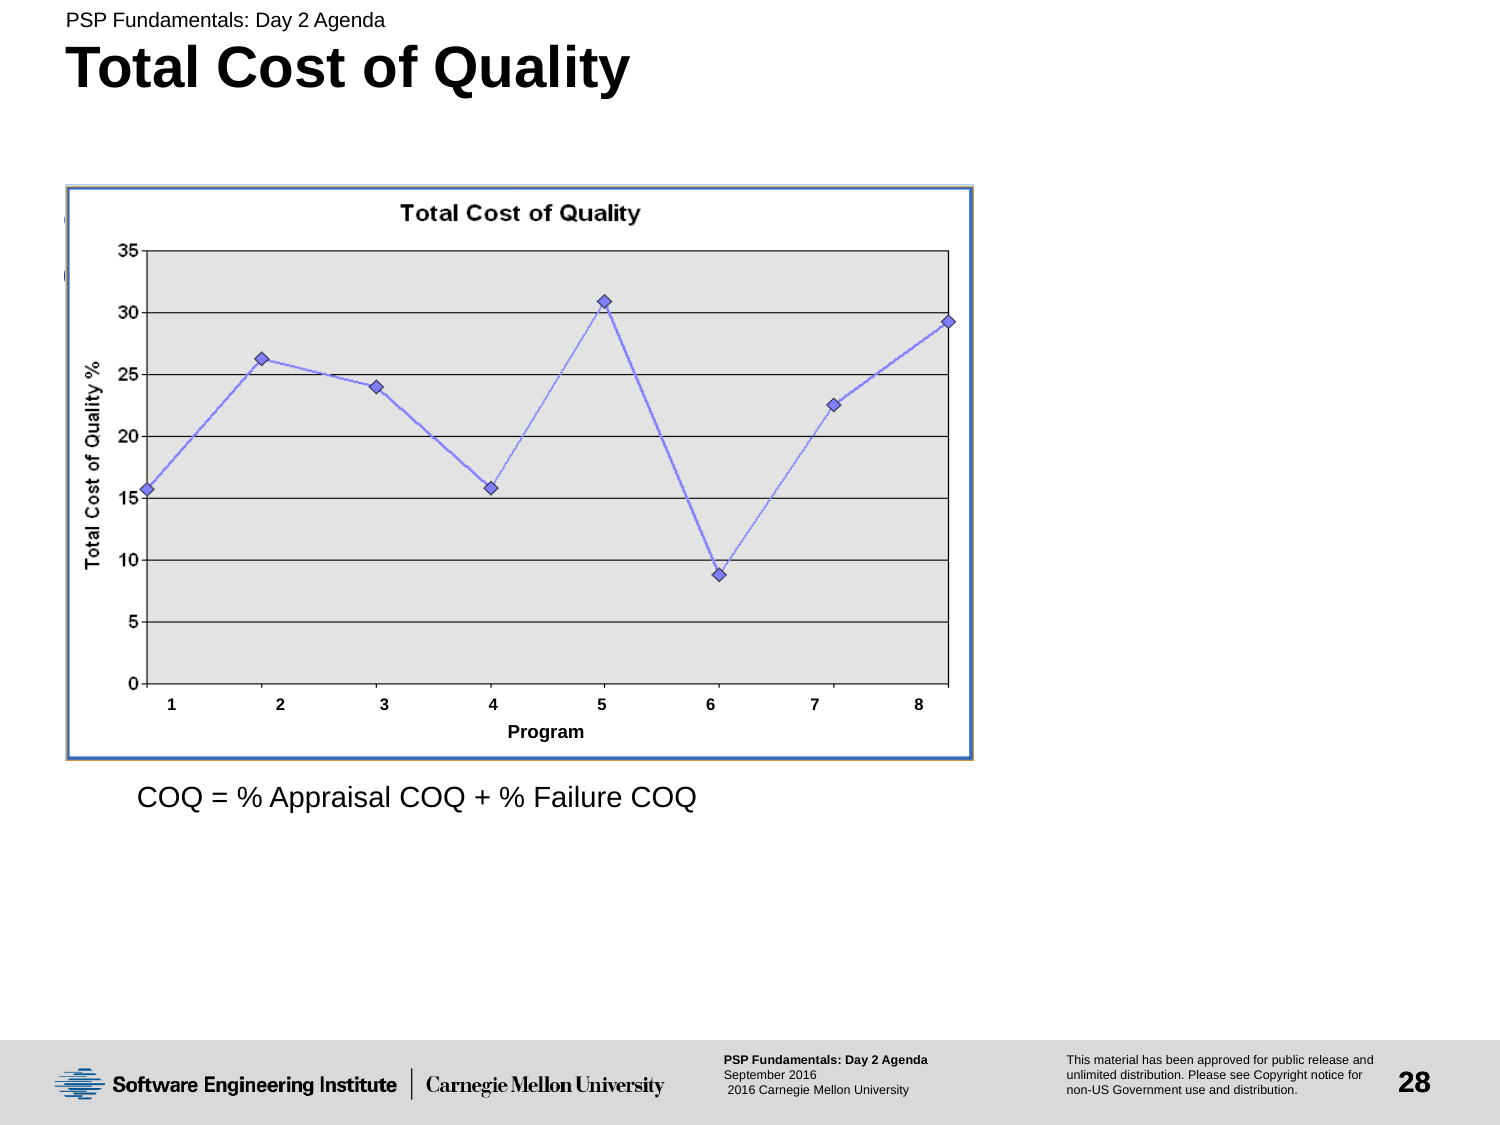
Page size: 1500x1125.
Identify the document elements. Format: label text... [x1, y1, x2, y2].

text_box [65, 184, 974, 761]
text_box COQ = % Appraisal COQ + % Failure COQ [136, 777, 903, 826]
picture [46, 1061, 673, 1104]
list Quality is Free when proper attention and discipline is applied to reviews. [62, 187, 969, 1000]
title Total Cost of Quality [65, 37, 1430, 148]
